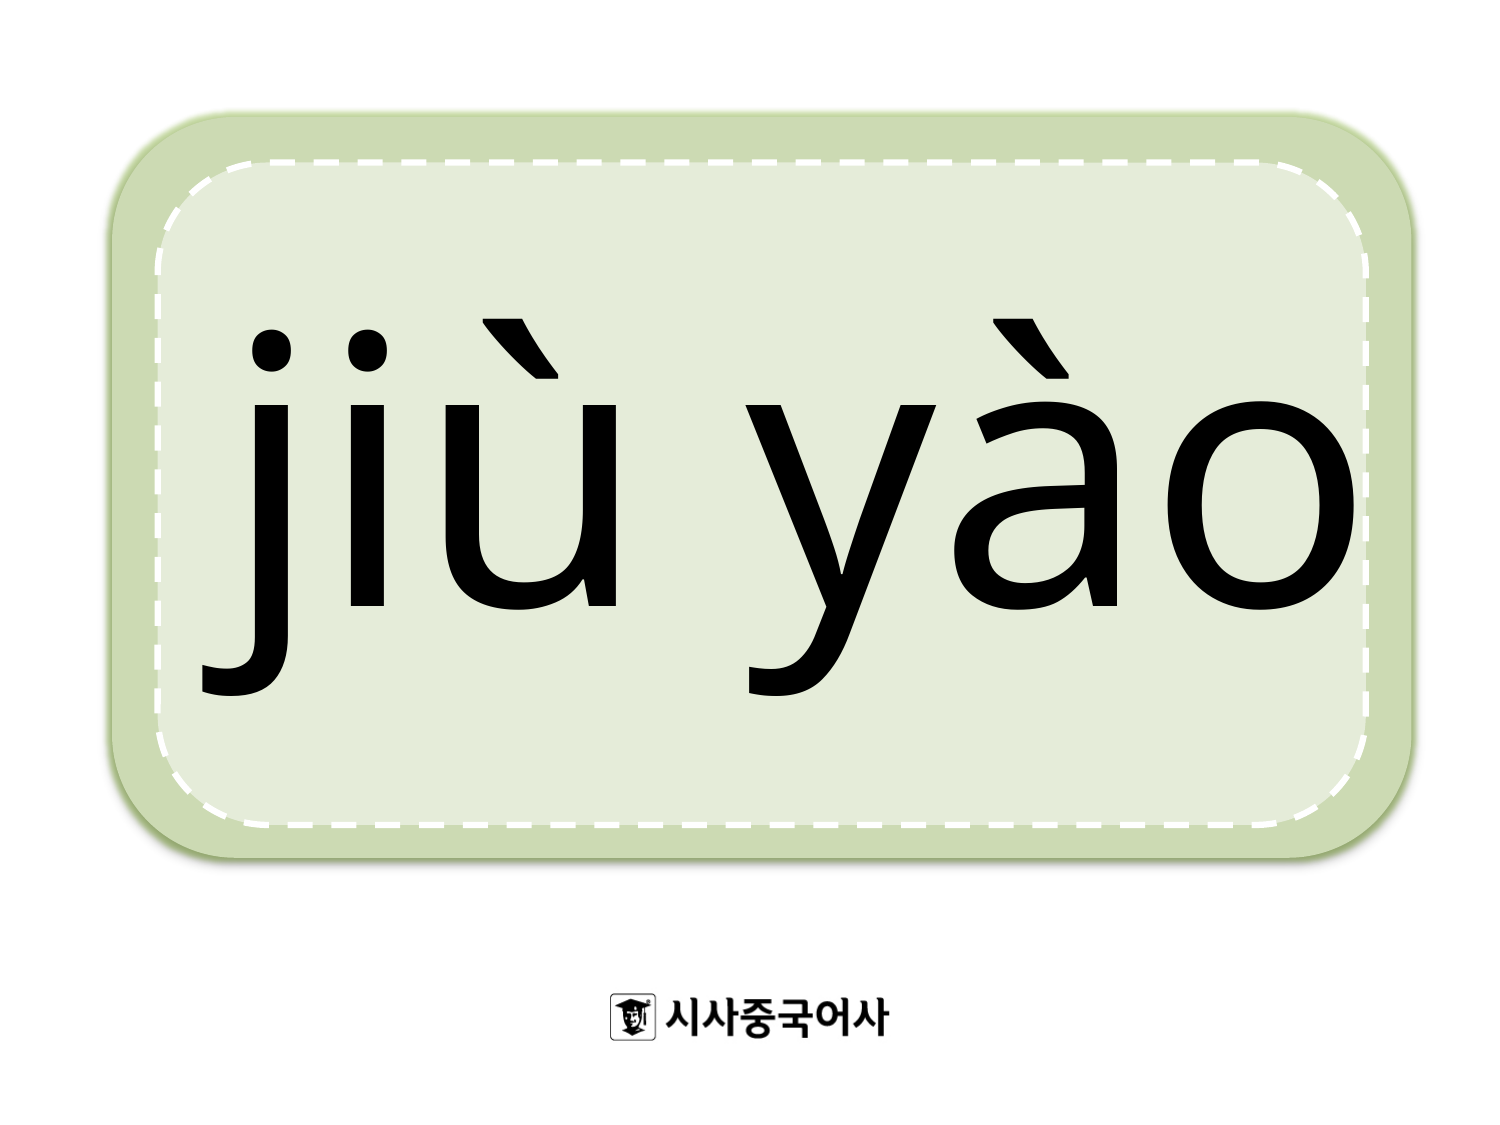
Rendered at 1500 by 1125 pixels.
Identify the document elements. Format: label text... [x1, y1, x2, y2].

text_box jiù yào [194, 125, 1403, 788]
picture [602, 987, 898, 1047]
